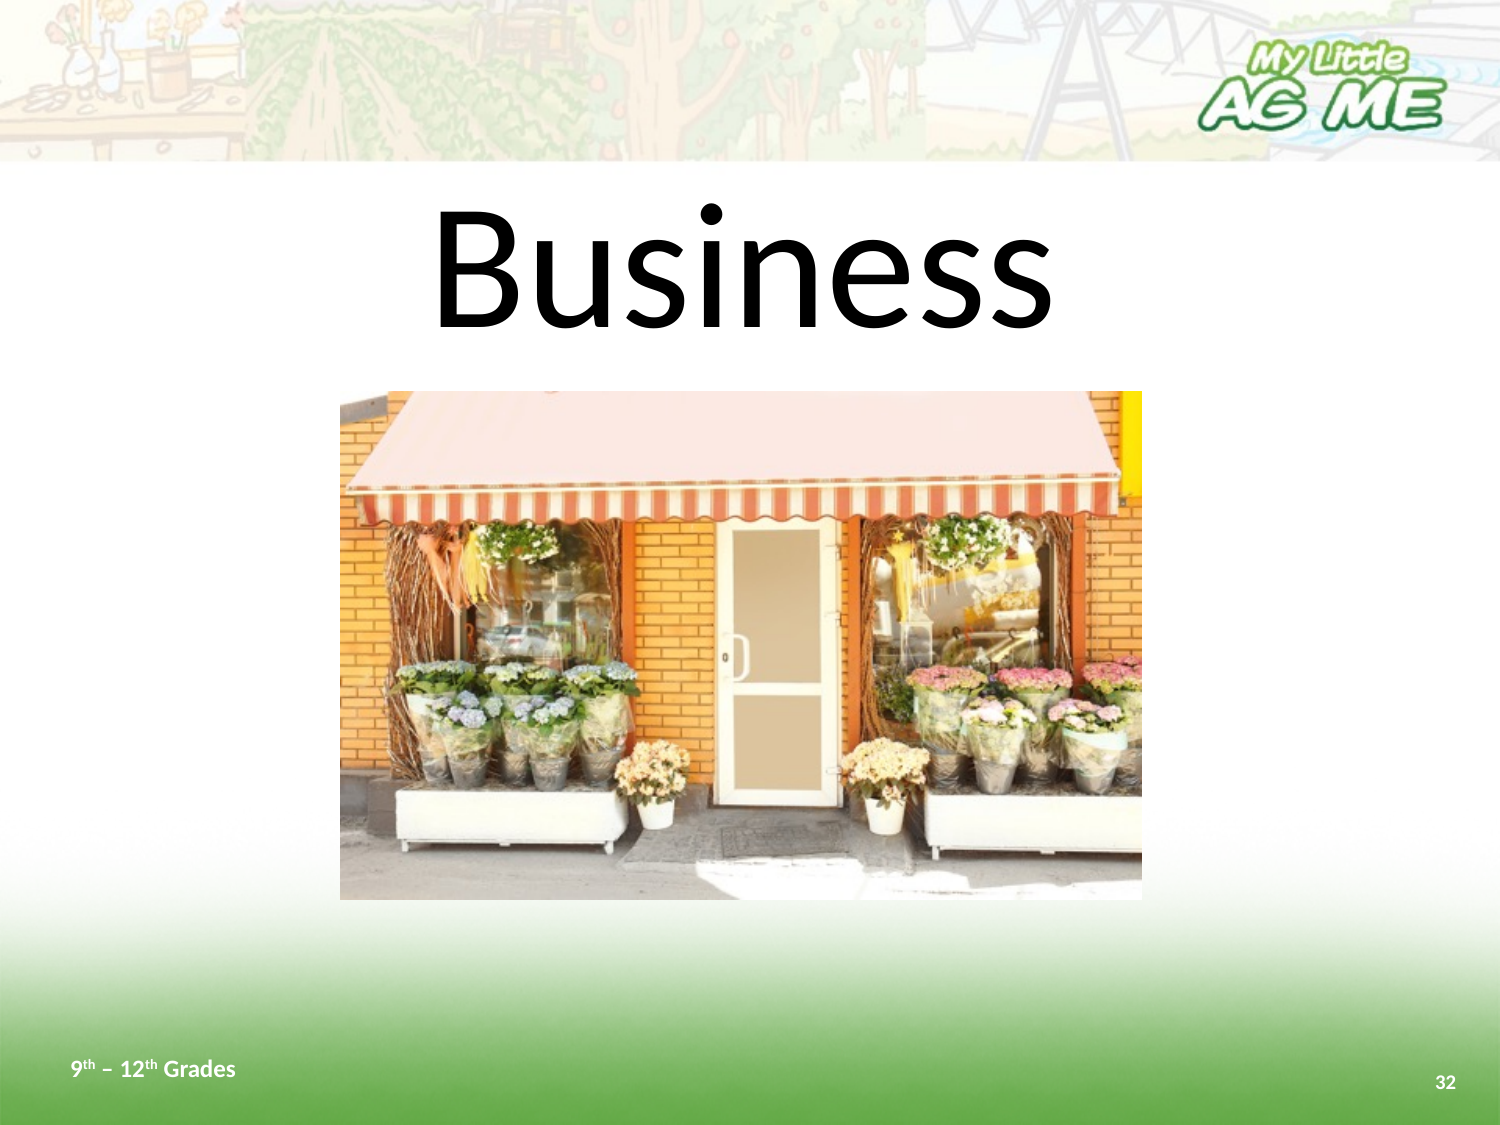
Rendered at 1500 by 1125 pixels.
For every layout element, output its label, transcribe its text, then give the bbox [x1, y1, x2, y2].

picture [0, 0, 1500, 1125]
text_box Business [133, 140, 1352, 371]
